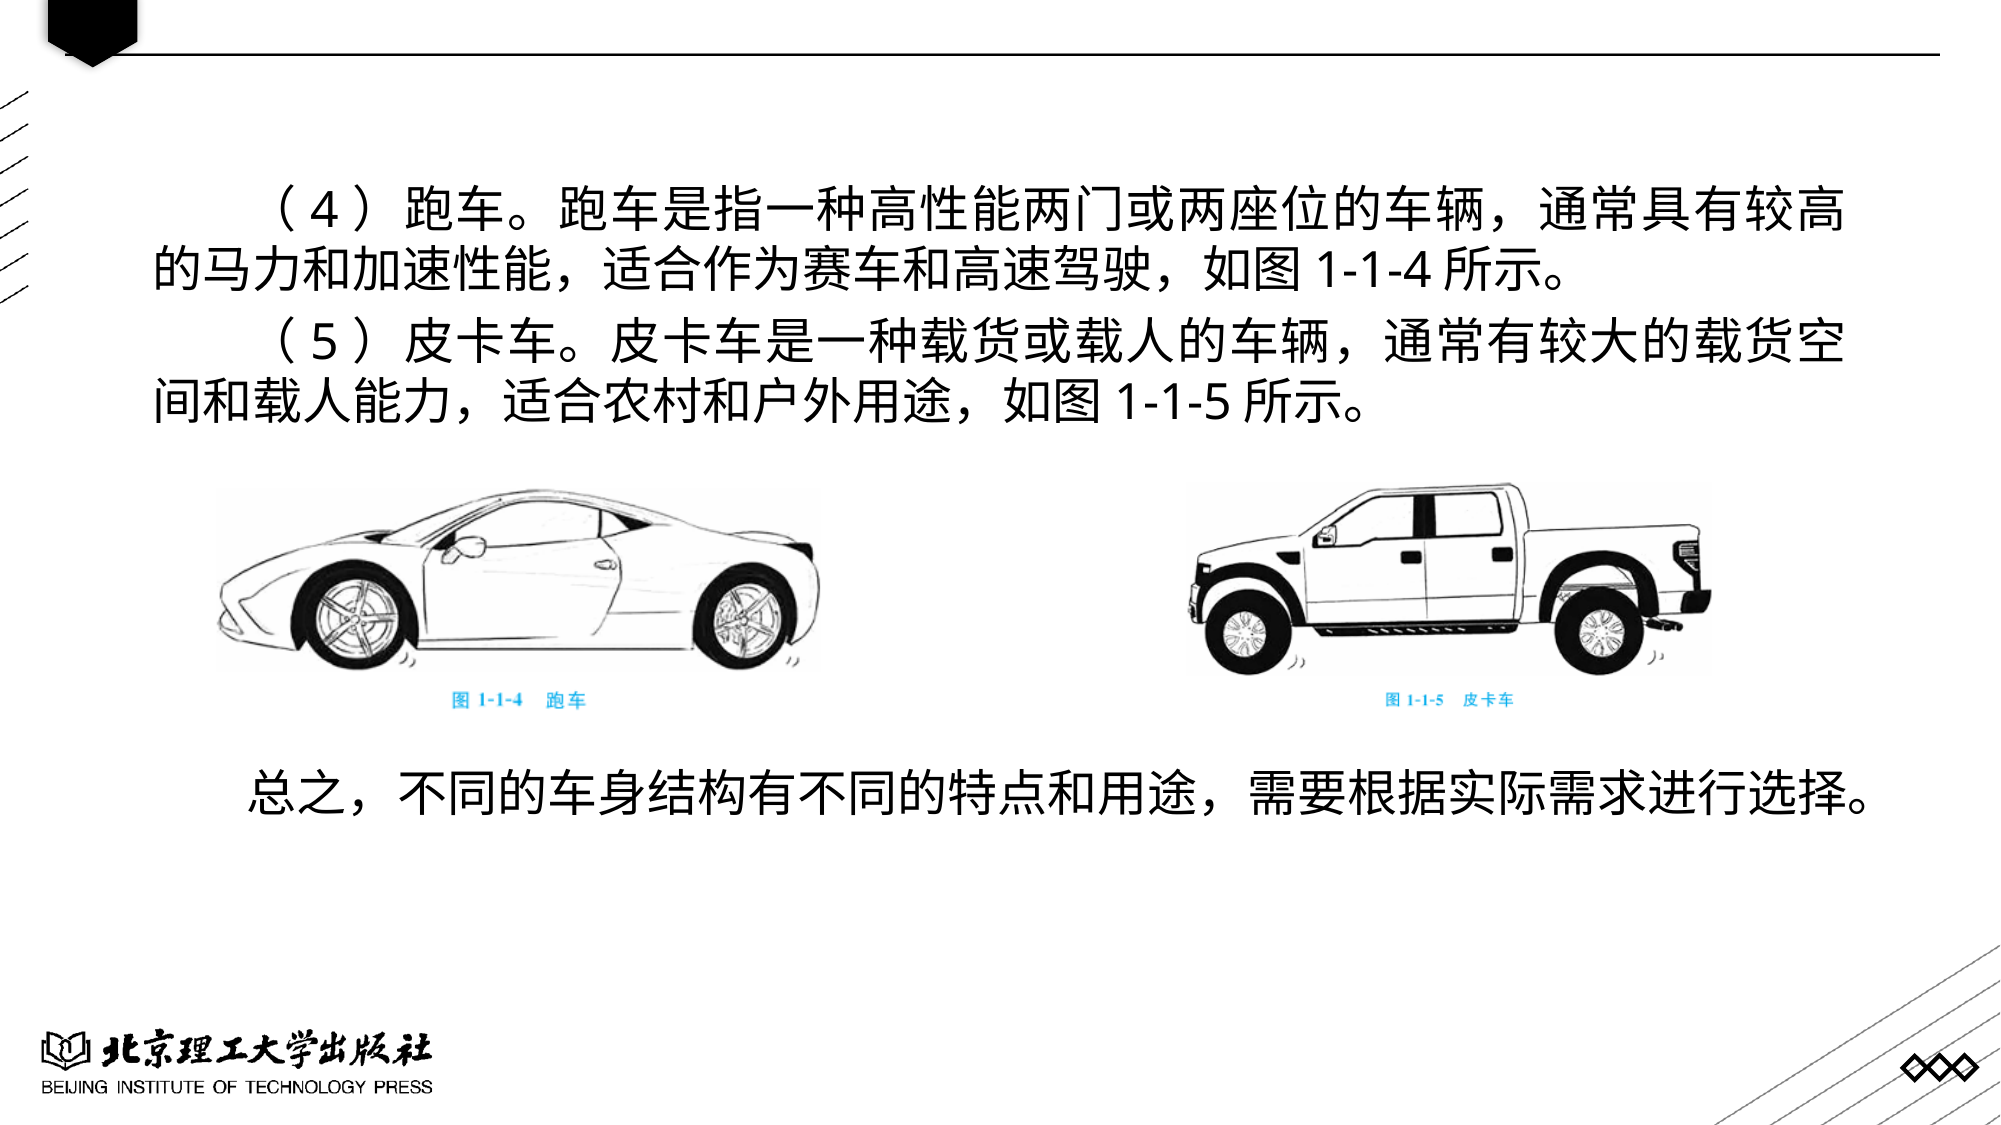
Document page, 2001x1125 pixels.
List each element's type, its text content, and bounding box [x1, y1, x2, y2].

text_box 总之，不同的车身结构有不同的特点和用途，需要根据实际需求进行选择。 [137, 754, 1863, 830]
picture [0, 0, 2001, 1125]
text_box （4）跑车。跑车是指一种高性能两门或两座位的车辆，通常具有较高的马力和加速性能，适合作为赛车和高速驾驶，如图1-1-4所示。 （5）皮卡车。皮卡车是一种载货或载人的车辆，通常有较大的载货空间和载人能力，适合农村和户外用途，如图1-1-5所示。 [137, 169, 1863, 438]
